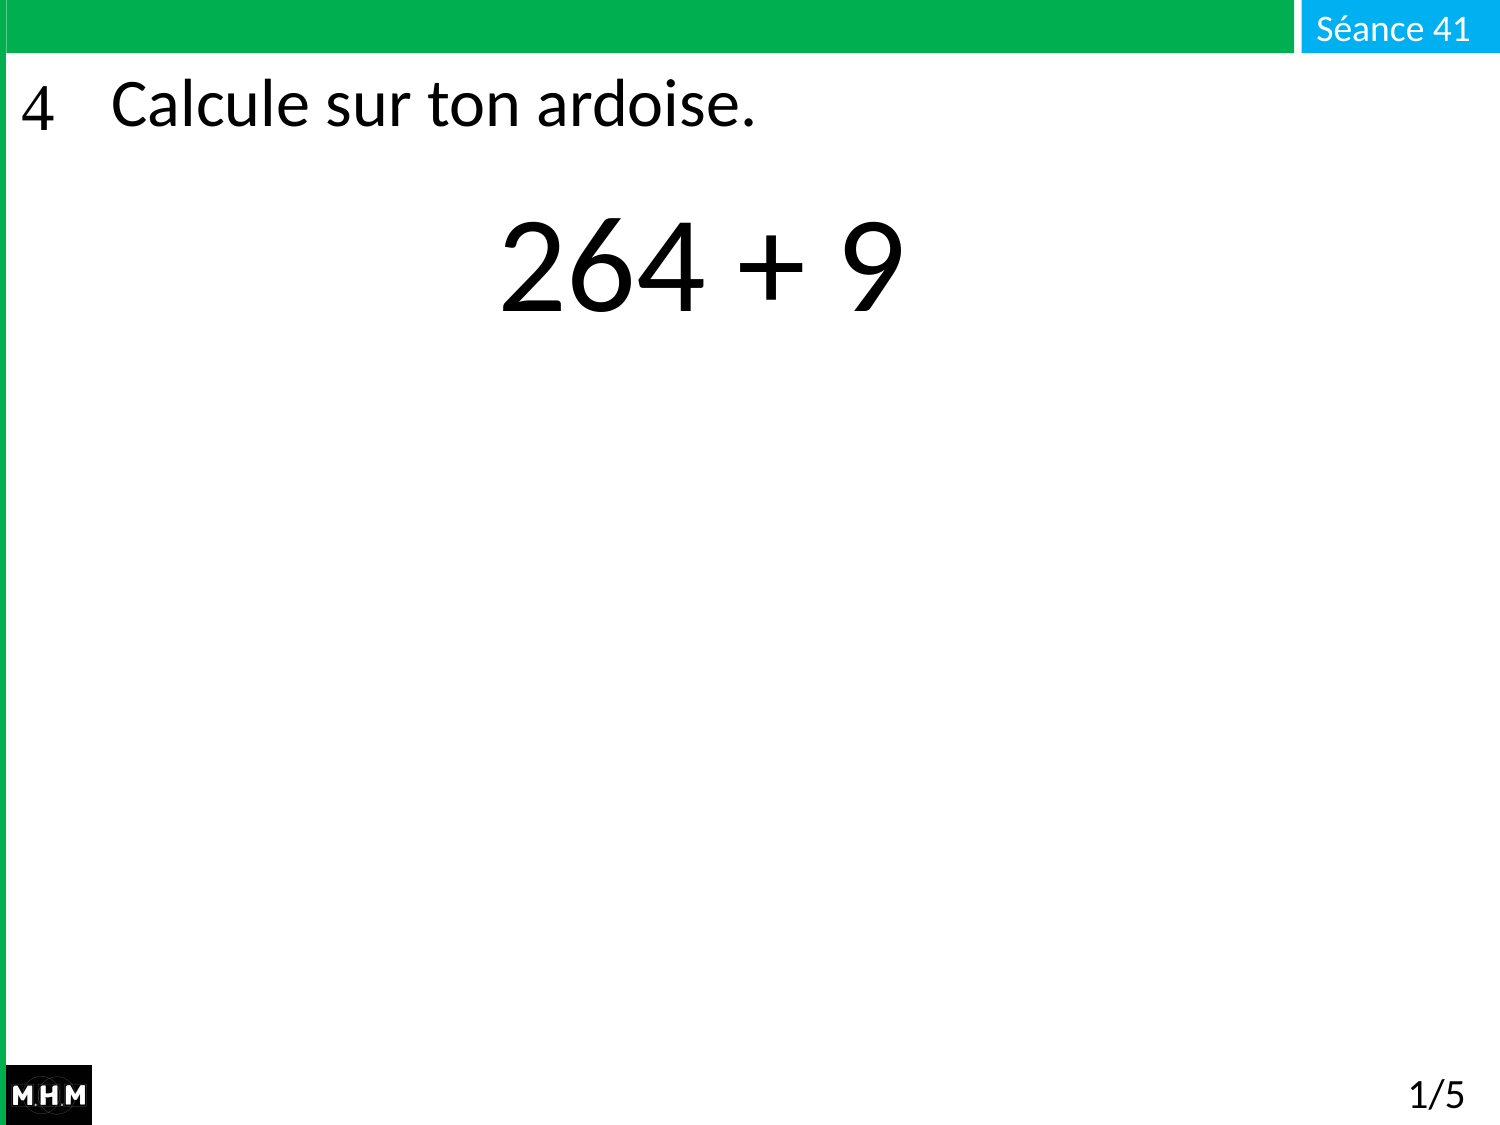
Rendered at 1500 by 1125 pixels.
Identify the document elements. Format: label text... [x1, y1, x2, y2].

title Calcule sur ton ardoise. [96, 60, 1391, 150]
text_box 264 + 9 [480, 166, 924, 346]
picture [6, 1065, 92, 1125]
list 1/5 [1373, 1064, 1500, 1125]
